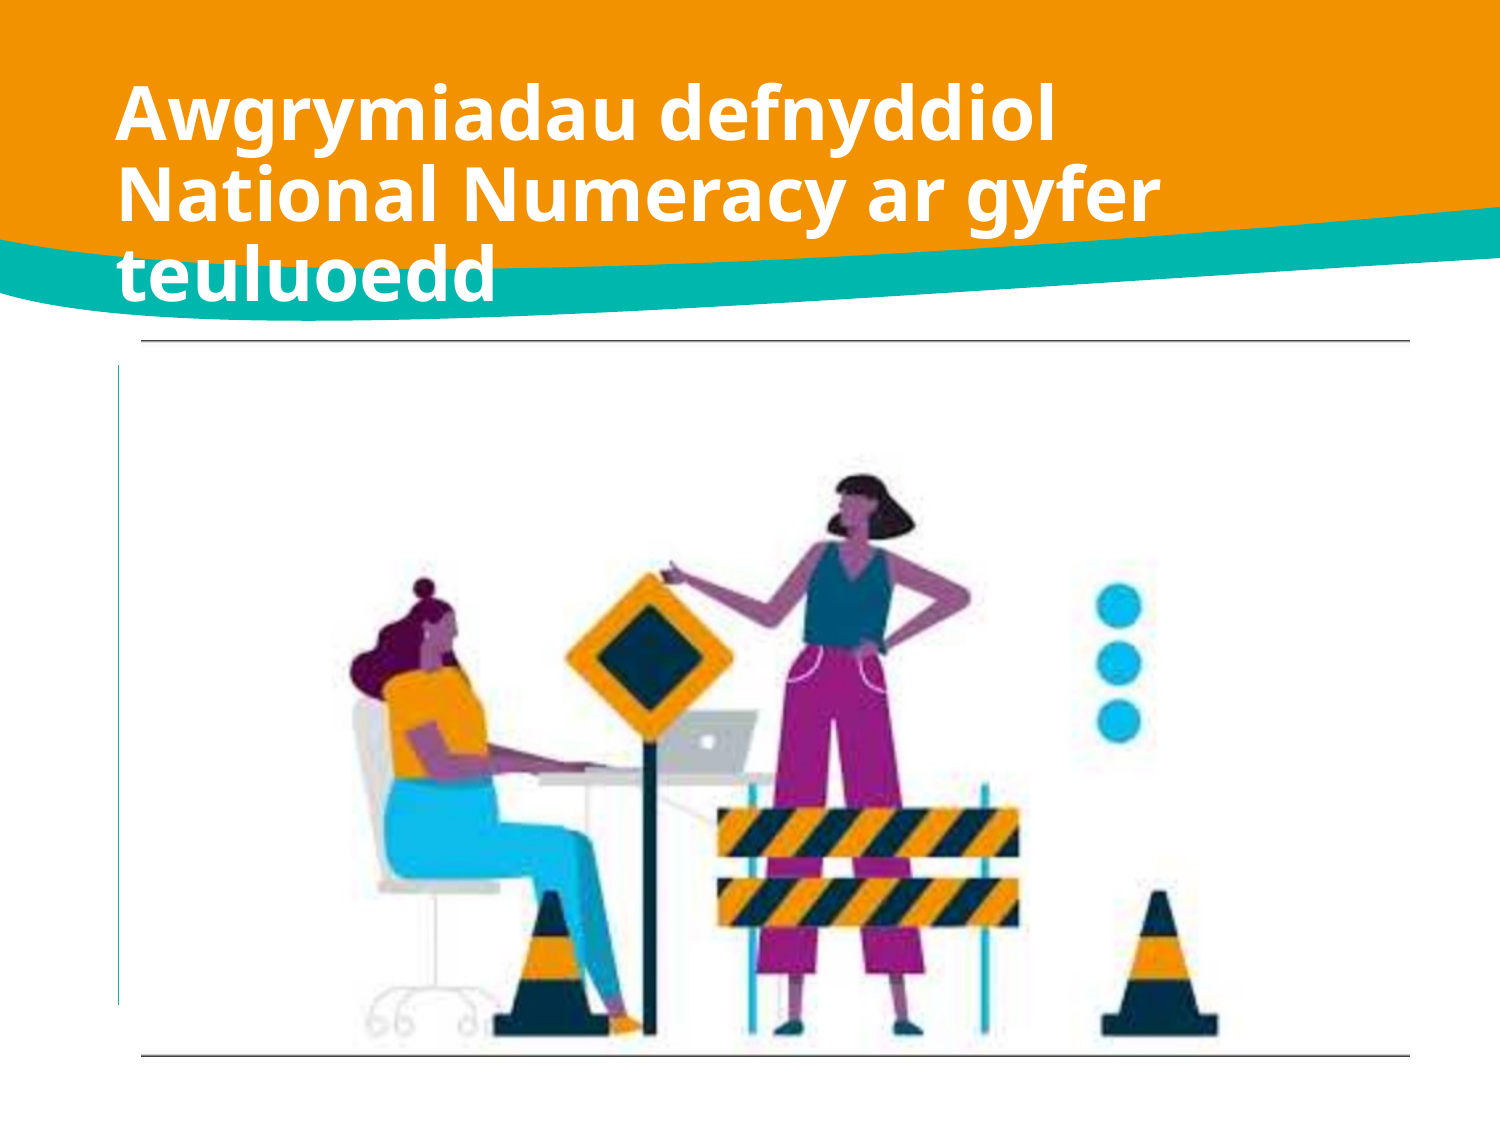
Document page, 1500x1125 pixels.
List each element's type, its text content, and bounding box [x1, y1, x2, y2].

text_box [140, 339, 1411, 1058]
list Awgrymiadau defnyddiol National Numeracy ar gyfer teuluoedd [100, 67, 1411, 258]
